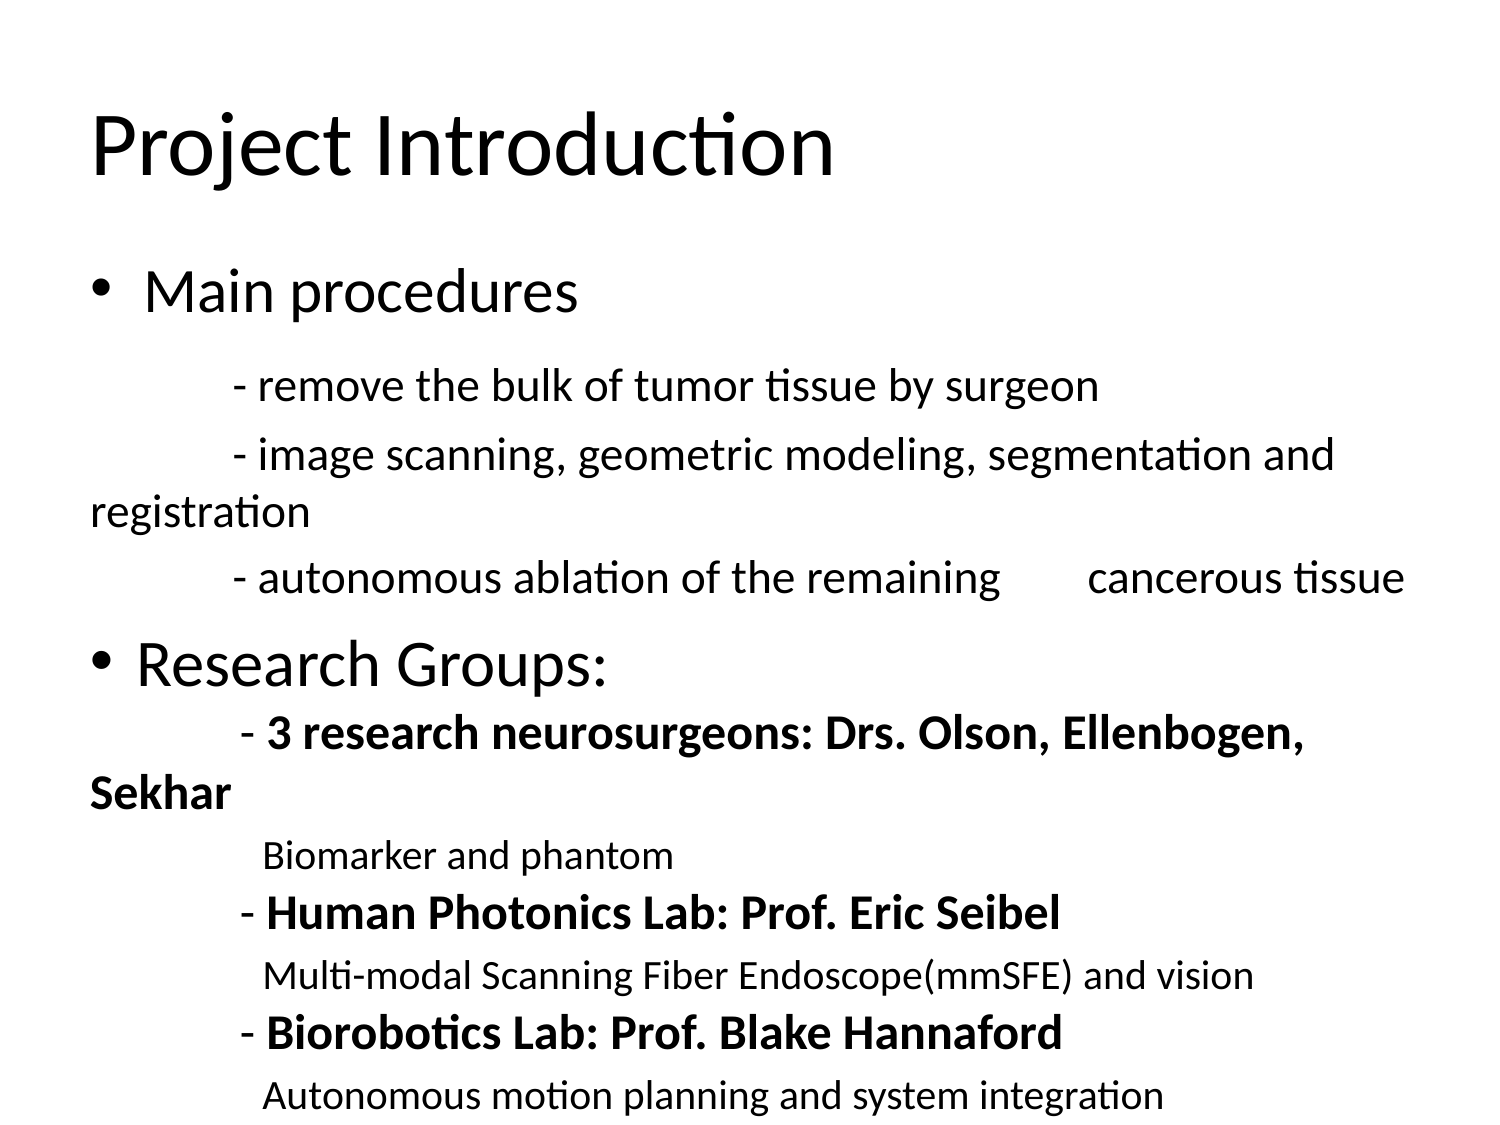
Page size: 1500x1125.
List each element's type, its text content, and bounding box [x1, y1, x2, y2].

list Main procedures - remove the bulk of tumor tissue by surgeon - image scanning, geometric modeling, segmentation and registration - autonomous ablation of the remaining cancerous tissue [75, 241, 1425, 612]
text_box Research Groups: - 3 research neurosurgeons: Drs. Olson, Ellenbogen, Sekhar Biomarker and phantom - Human Photonics Lab: Prof. Eric Seibel Multi-modal Scanning Fiber Endoscope(mmSFE) and vision - Biorobotics Lab: Prof. Blake Hannaford Autonomous motion planning and system integration [74, 612, 1459, 1125]
title Project Introduction [75, 45, 1425, 233]
